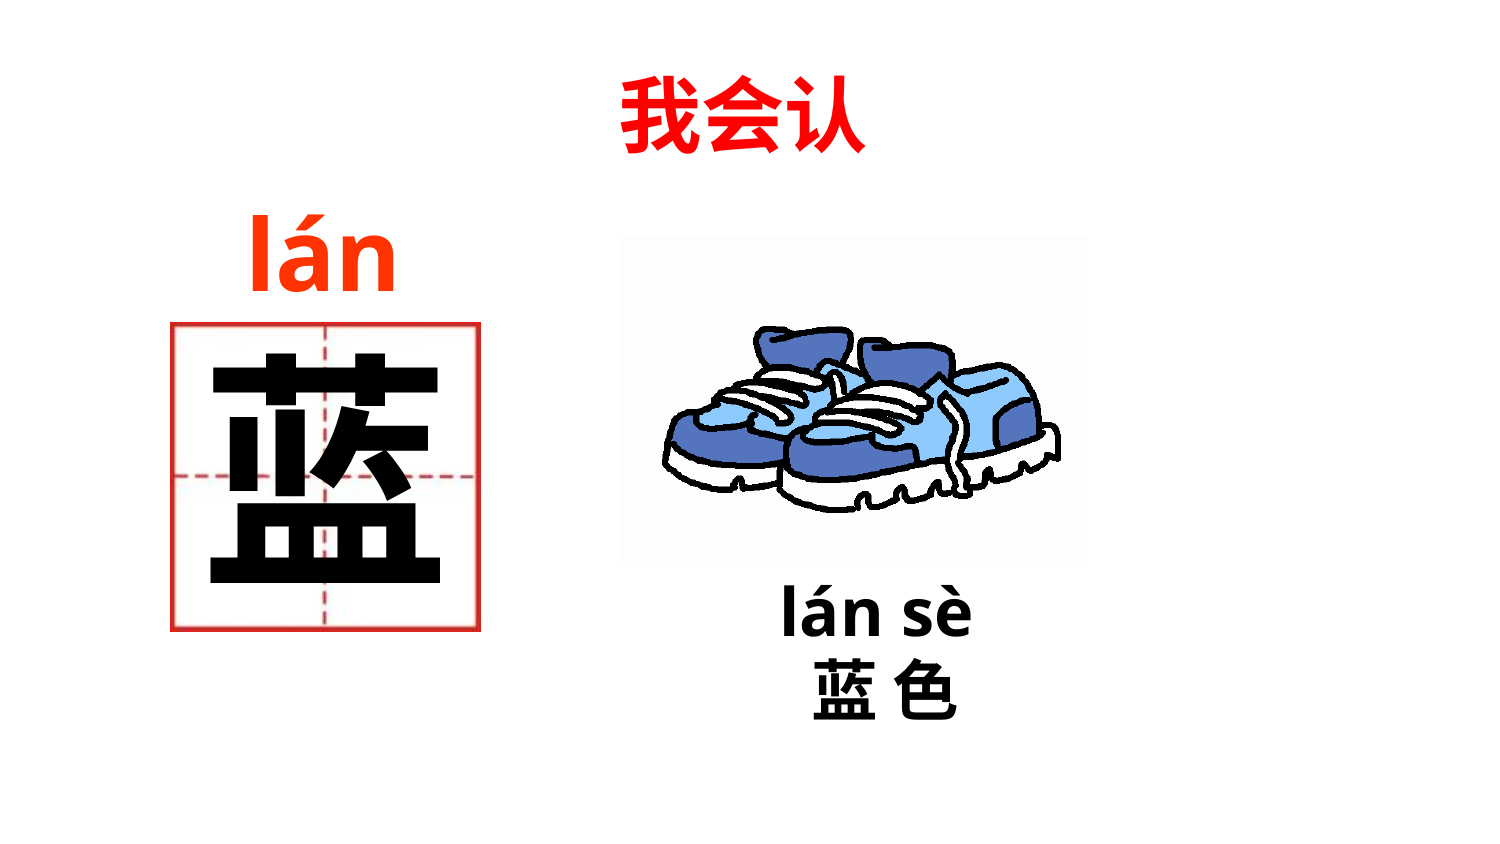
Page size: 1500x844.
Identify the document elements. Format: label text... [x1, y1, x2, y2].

picture [619, 237, 1089, 561]
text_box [170, 308, 481, 632]
text_box lán sè 蓝 色 [765, 569, 989, 737]
text_box 我会认 [603, 55, 945, 171]
text_box lán [230, 184, 417, 306]
